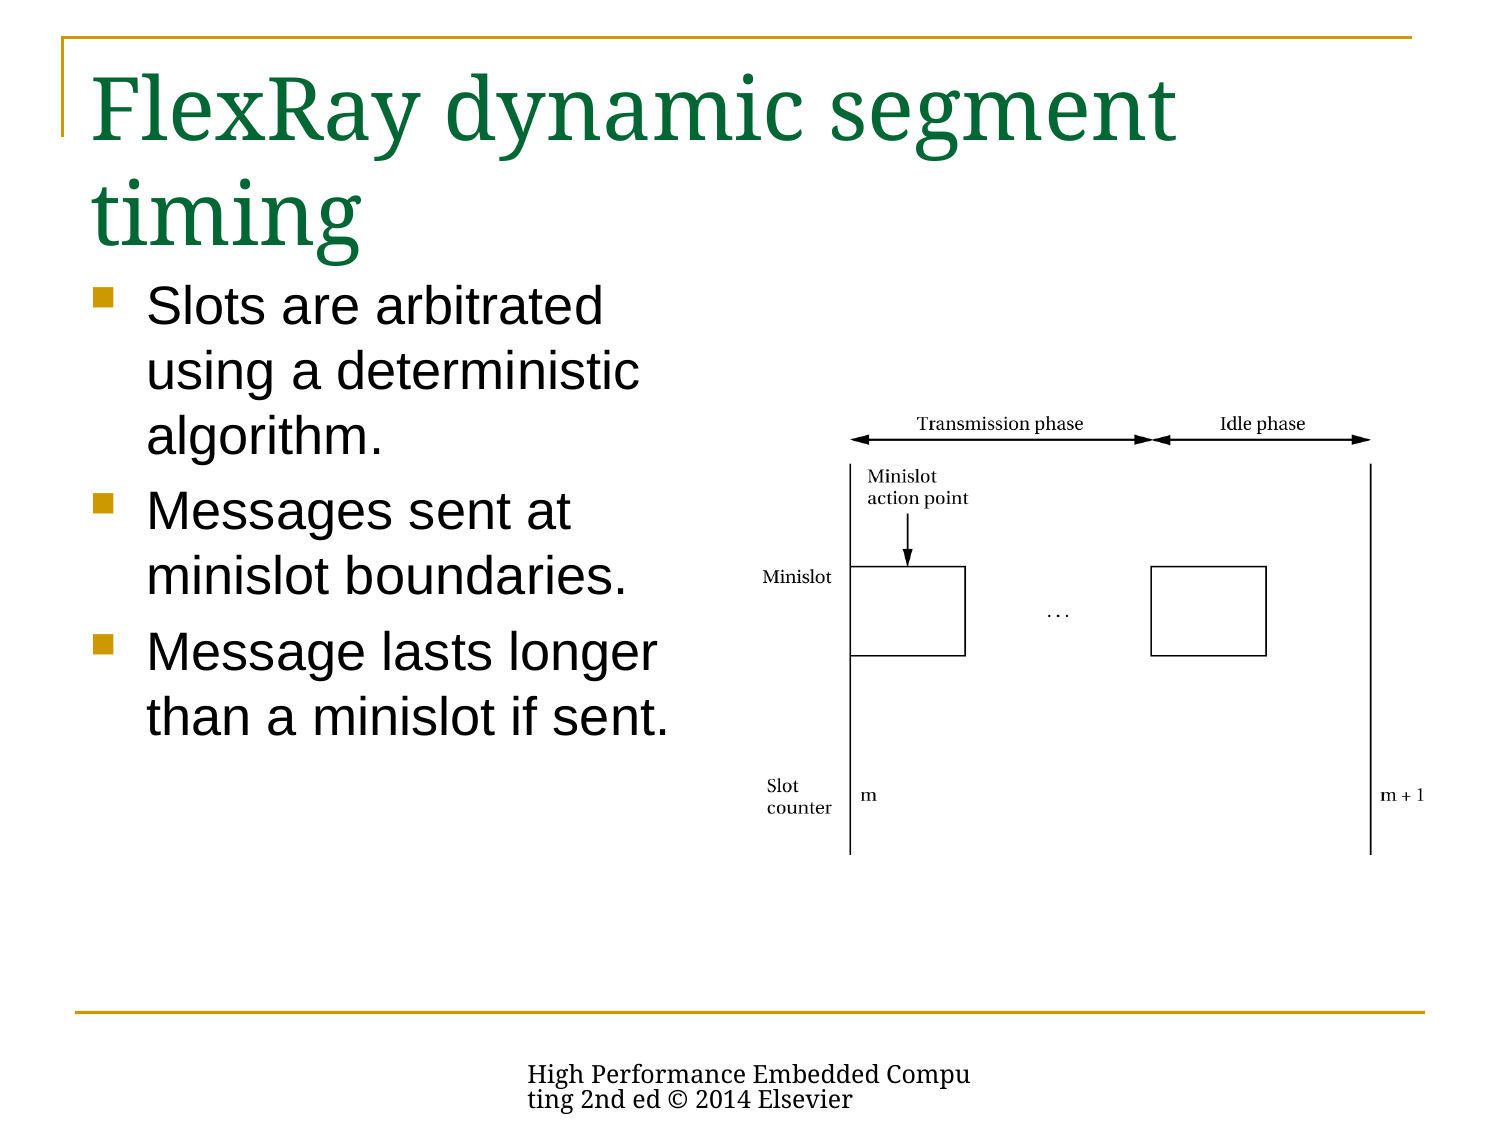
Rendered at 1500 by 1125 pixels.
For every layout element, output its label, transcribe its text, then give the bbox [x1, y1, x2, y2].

title FlexRay dynamic segment timing [75, 45, 1425, 233]
list Slots are arbitrated using a deterministic algorithm. Messages sent at minislot boundaries. Message lasts longer than a minislot if sent. [75, 262, 738, 1006]
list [762, 413, 1426, 855]
footer High Performance Embedded Computing 2nd ed © 2014 Elsevier [512, 1025, 988, 1100]
